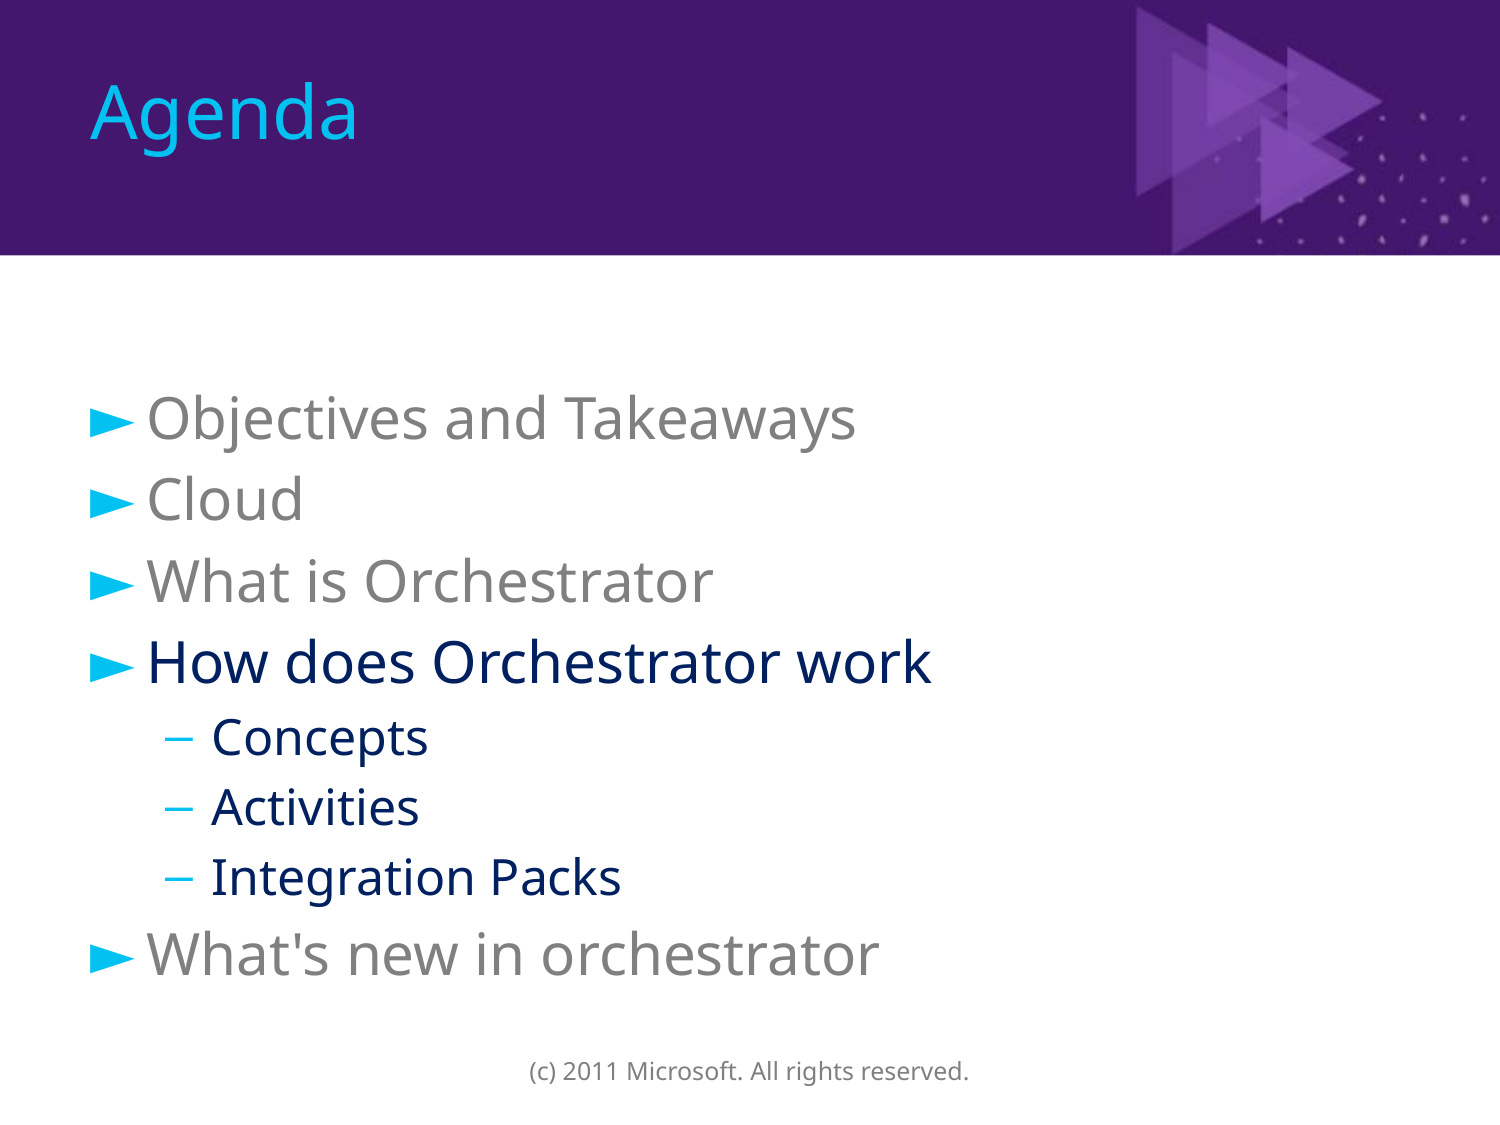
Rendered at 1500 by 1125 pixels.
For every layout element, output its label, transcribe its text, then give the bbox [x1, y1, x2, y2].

picture [0, 0, 1500, 255]
title Agenda [75, 56, 1425, 244]
list Objectives and Takeaways Cloud What is Orchestrator How does Orchestrator work Concepts Activities Integration Packs What's new in orchestrator [75, 373, 1425, 1005]
footer (c) 2011 Microsoft. All rights reserved. [512, 1042, 988, 1103]
